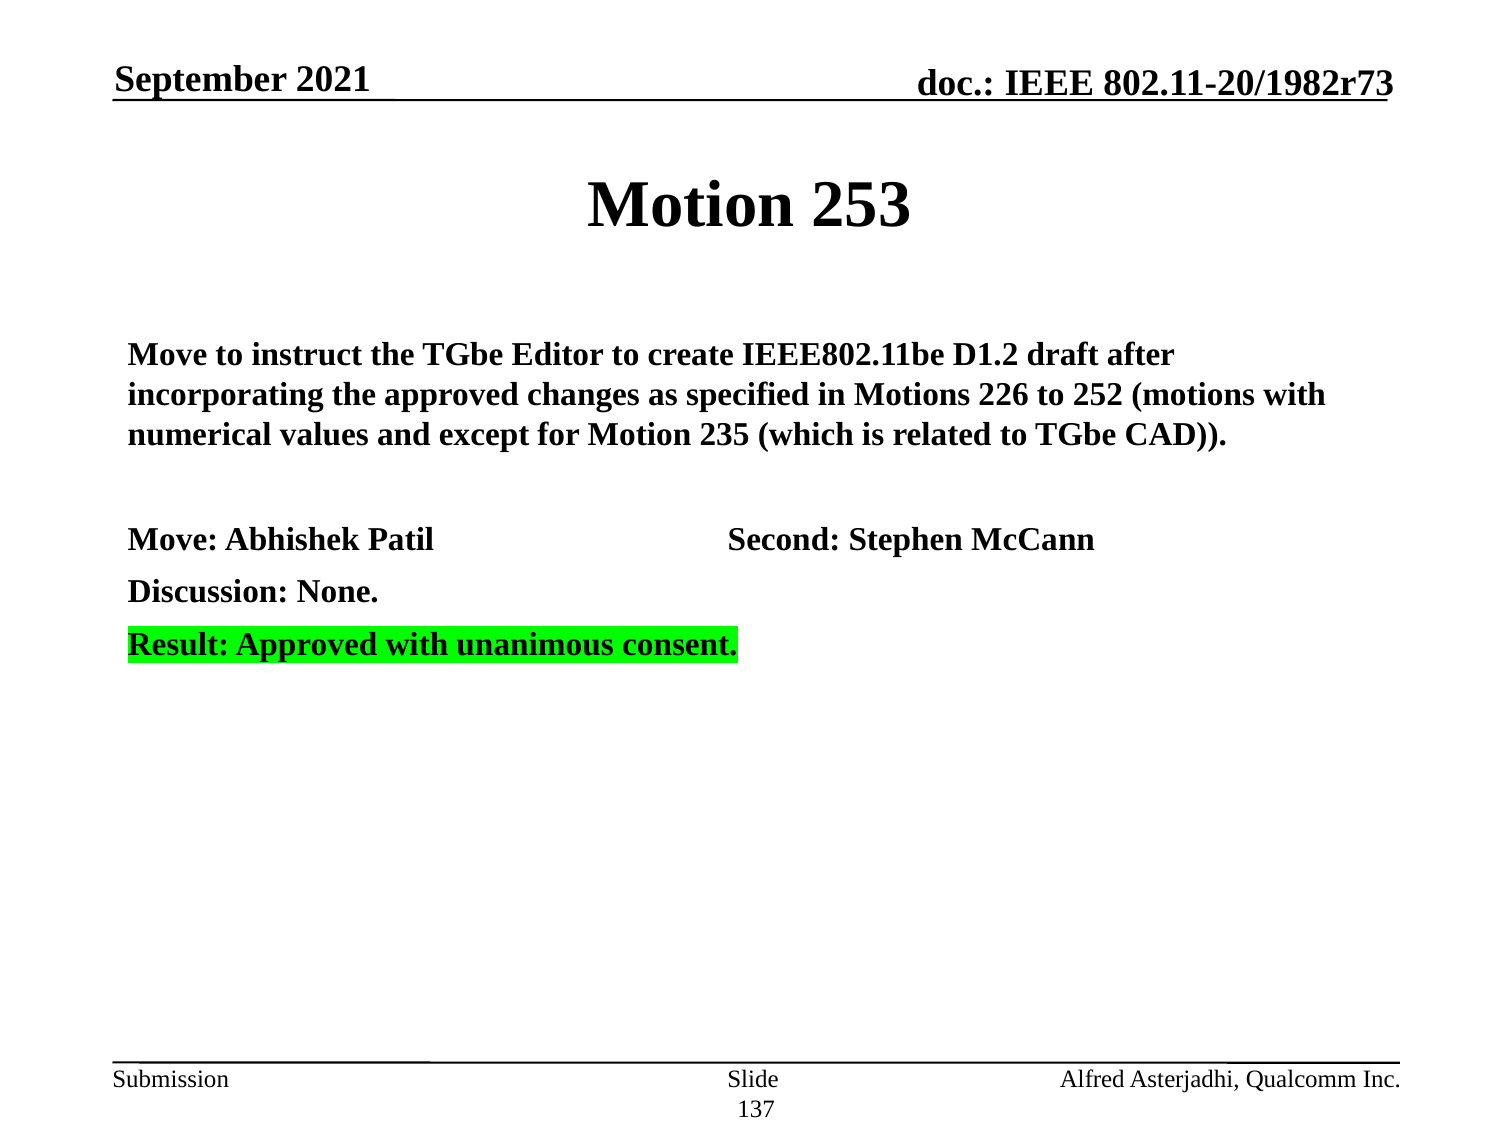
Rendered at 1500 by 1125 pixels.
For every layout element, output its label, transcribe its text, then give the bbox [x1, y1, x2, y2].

title Motion 253 [112, 112, 1388, 288]
list Move to instruct the TGbe Editor to create IEEE802.11be D1.2 draft after incorporating the approved changes as specified in Motions 226 to 252 (motions with numerical values and except for Motion 235 (which is related to TGbe CAD)). Move: Abhishek Patil Second: Stephen McCann Discussion: None. Result: Approved with unanimous consent. [112, 324, 1388, 1000]
footer Alfred Asterjadhi, Qualcomm Inc. [878, 1061, 1402, 1093]
slide_number Slide 137 [712, 1061, 800, 1123]
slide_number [114, 54, 423, 100]
